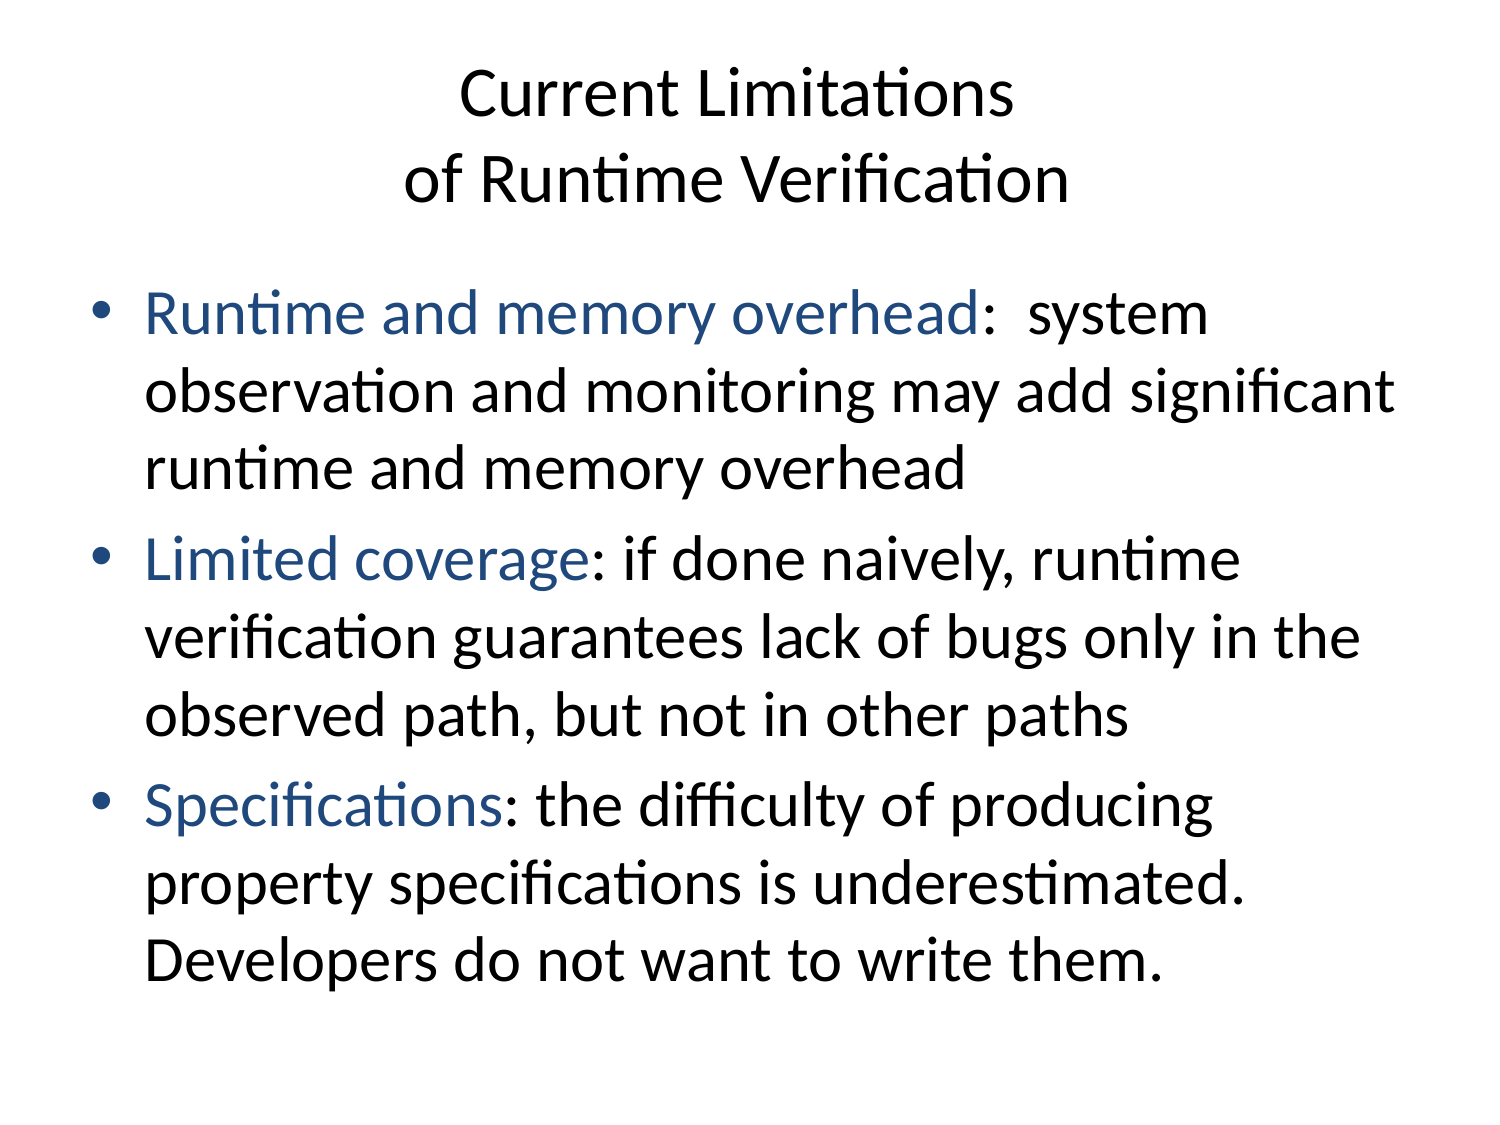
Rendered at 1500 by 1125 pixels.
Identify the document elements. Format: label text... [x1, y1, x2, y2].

title Current Limitations of Runtime Verification [75, 37, 1400, 225]
list Runtime and memory overhead: system observation and monitoring may add significant runtime and memory overhead Limited coverage: if done naively, runtime verification guarantees lack of bugs only in the observed path, but not in other paths Specifications: the difficulty of producing property specifications is underestimated. Developers do not want to write them. [75, 262, 1425, 1005]
